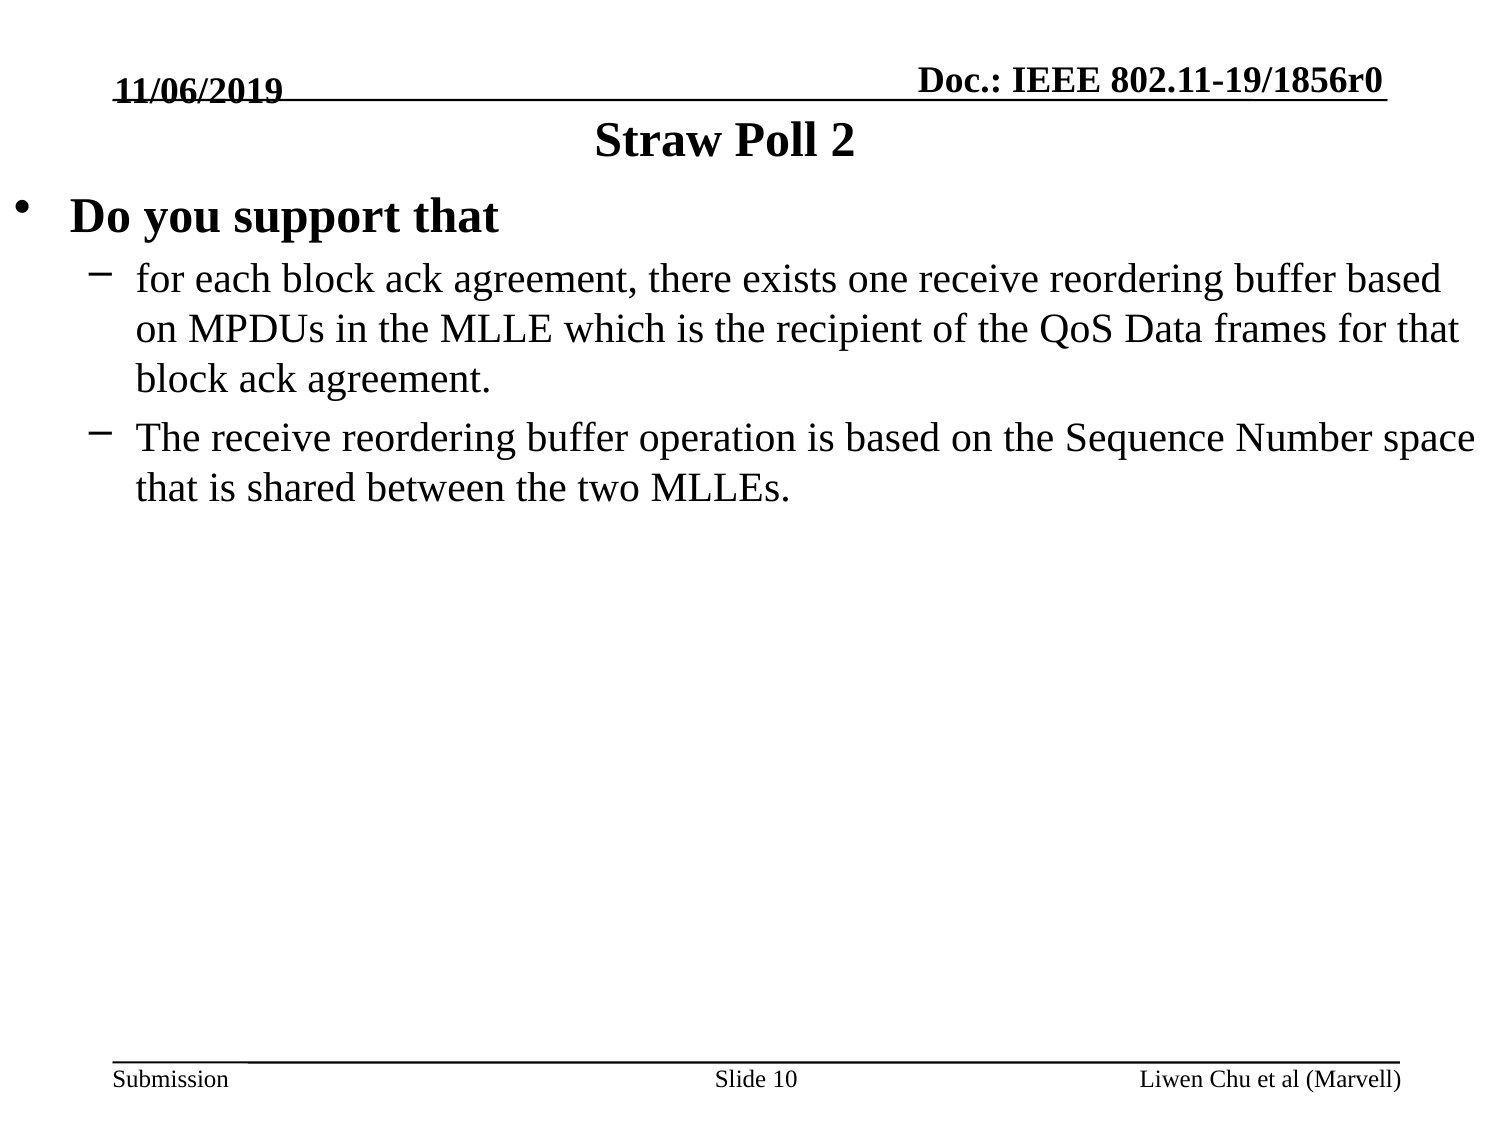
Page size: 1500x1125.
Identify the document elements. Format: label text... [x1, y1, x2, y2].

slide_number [114, 65, 288, 112]
footer Liwen Chu et al (Marvell) [1135, 1061, 1402, 1093]
title Straw Poll 2 [0, 73, 1451, 174]
list Do you support that for each block ack agreement, there exists one receive reordering buffer based on MPDUs in the MLLE which is the recipient of the QoS Data frames for that block ack agreement. The receive reordering buffer operation is based on the Sequence Number space that is shared between the two MLLEs. [0, 174, 1499, 783]
slide_number Slide 10 [712, 1061, 800, 1093]
